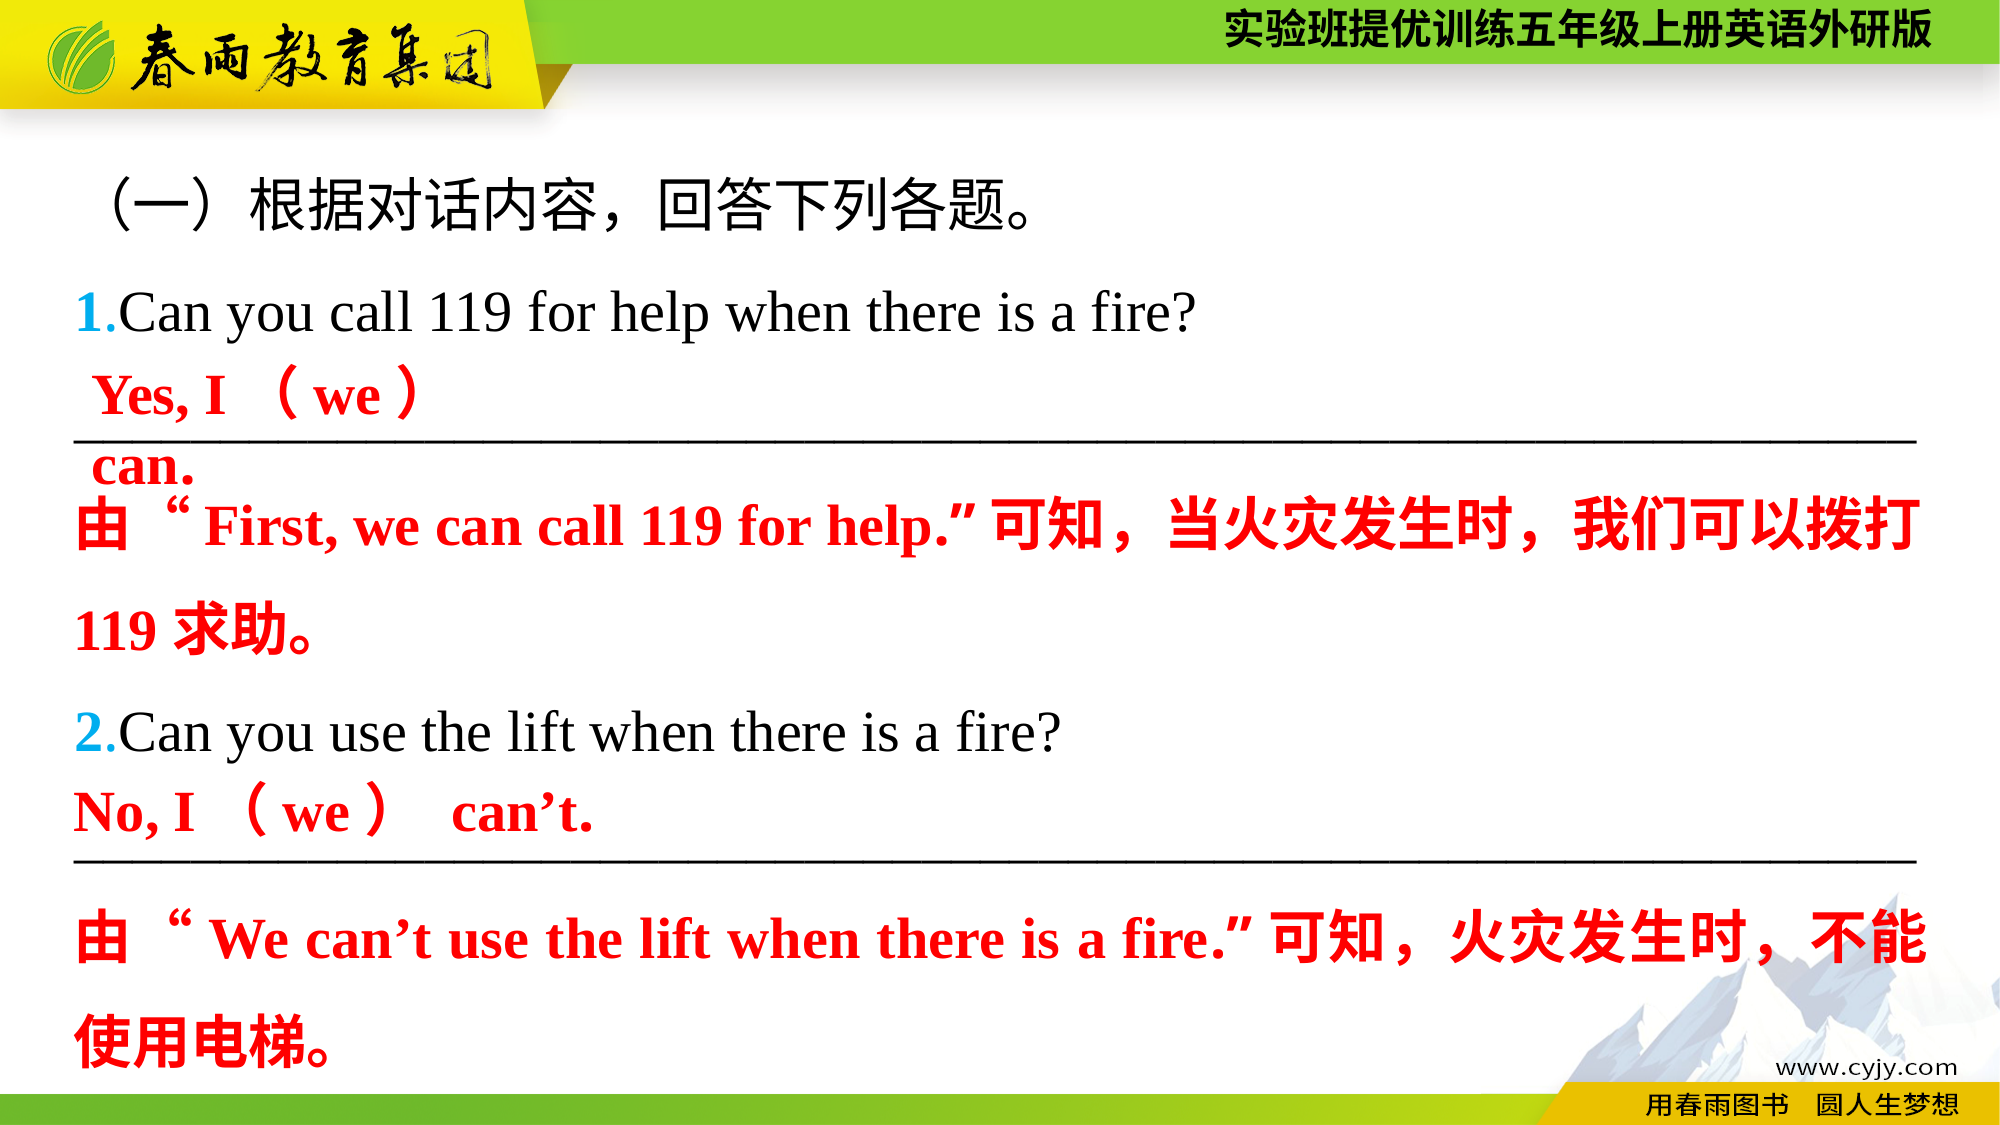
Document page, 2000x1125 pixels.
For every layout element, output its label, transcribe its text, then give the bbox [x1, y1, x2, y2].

text_box 由“We can’t use the lift when there is a fire.”可知，火灾发生时，不能使用电梯。 [59, 858, 1944, 1083]
list （一）根据对话内容，回答下列各题。 1.Can you call 119 for help when there is a fire? _______________________________________________________________ 2.Can you use the lift when there is a fire? _______________________________________________________________ [59, 125, 1944, 444]
text_box 由“First, we can call 119 for help.”可知，当火灾发生时，我们可以拨打119求助。 [59, 444, 1944, 670]
text_box Yes, I（we） can. [77, 348, 578, 444]
list （一）根据对话内容，回答下列各题。 1.Can you call 119 for help when there is a fire? _______________________________________________________________ 2.Can you use the lift when there is a fire? _______________________________________________________________ [59, 670, 1944, 858]
picture [0, 0, 2000, 1125]
text_box No, I（we） can’t. [58, 765, 610, 851]
